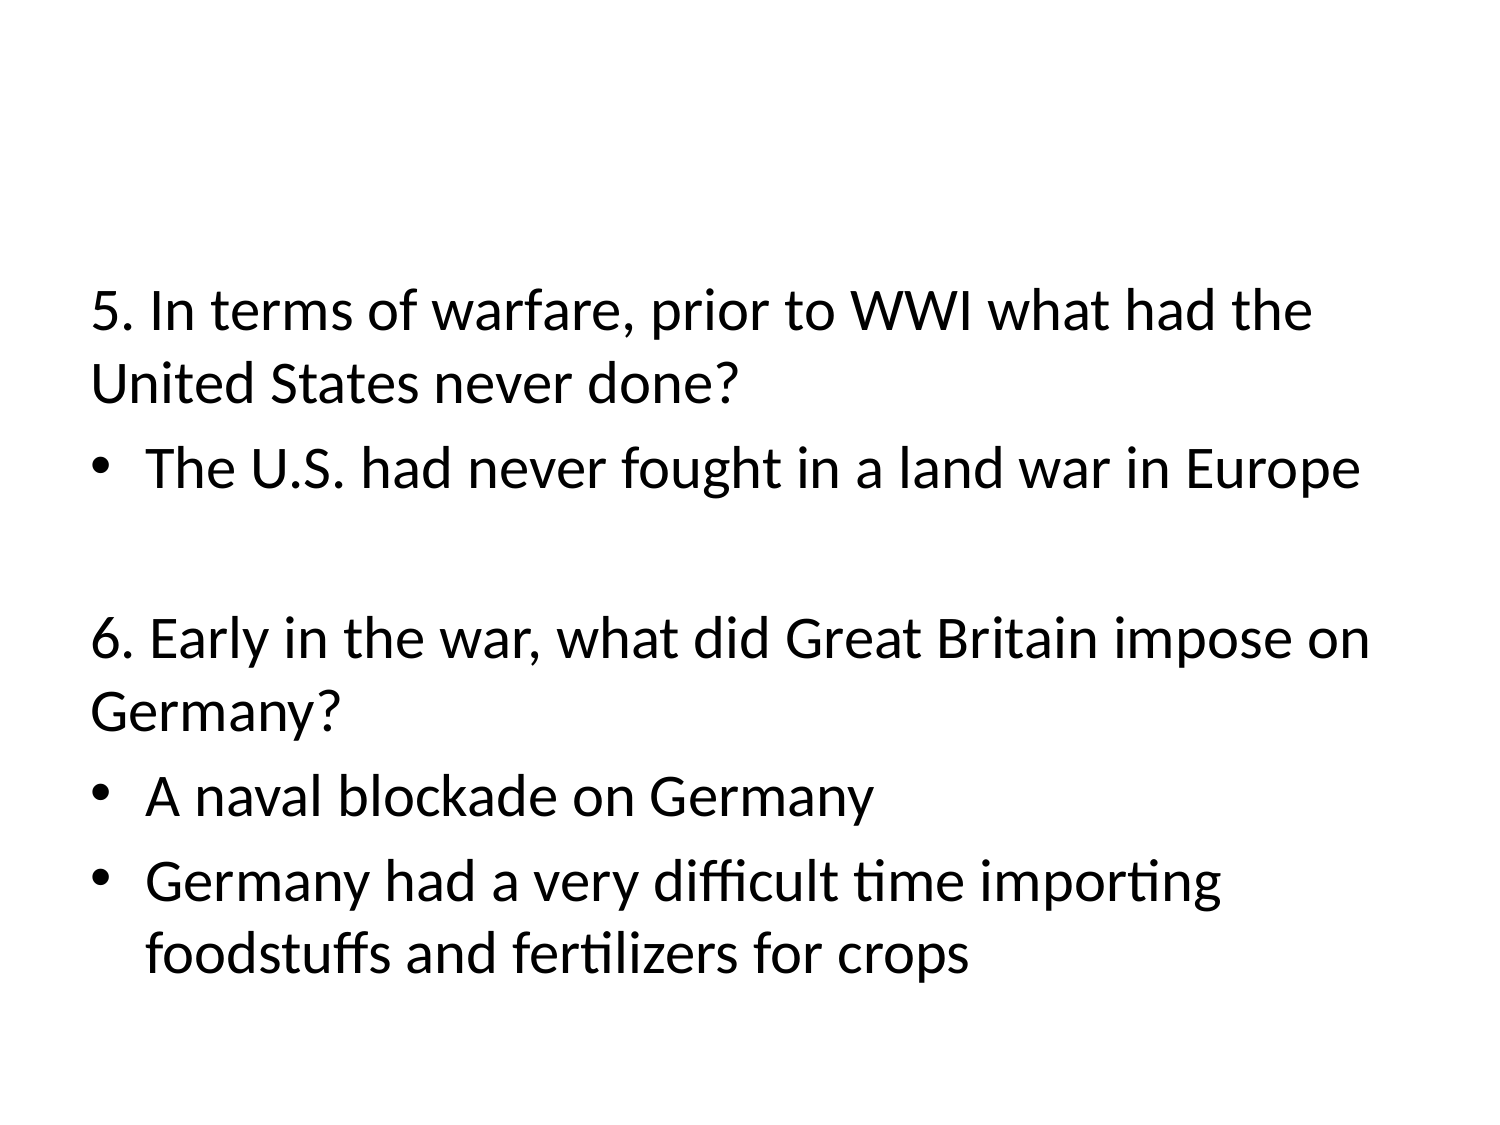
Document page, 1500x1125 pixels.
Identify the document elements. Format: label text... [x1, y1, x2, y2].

list 5. In terms of warfare, prior to WWI what had the United States never done? The U.S. had never fought in a land war in Europe 6. Early in the war, what did Great Britain impose on Germany? A naval blockade on Germany Germany had a very difficult time importing foodstuffs and fertilizers for crops [75, 262, 1425, 1005]
